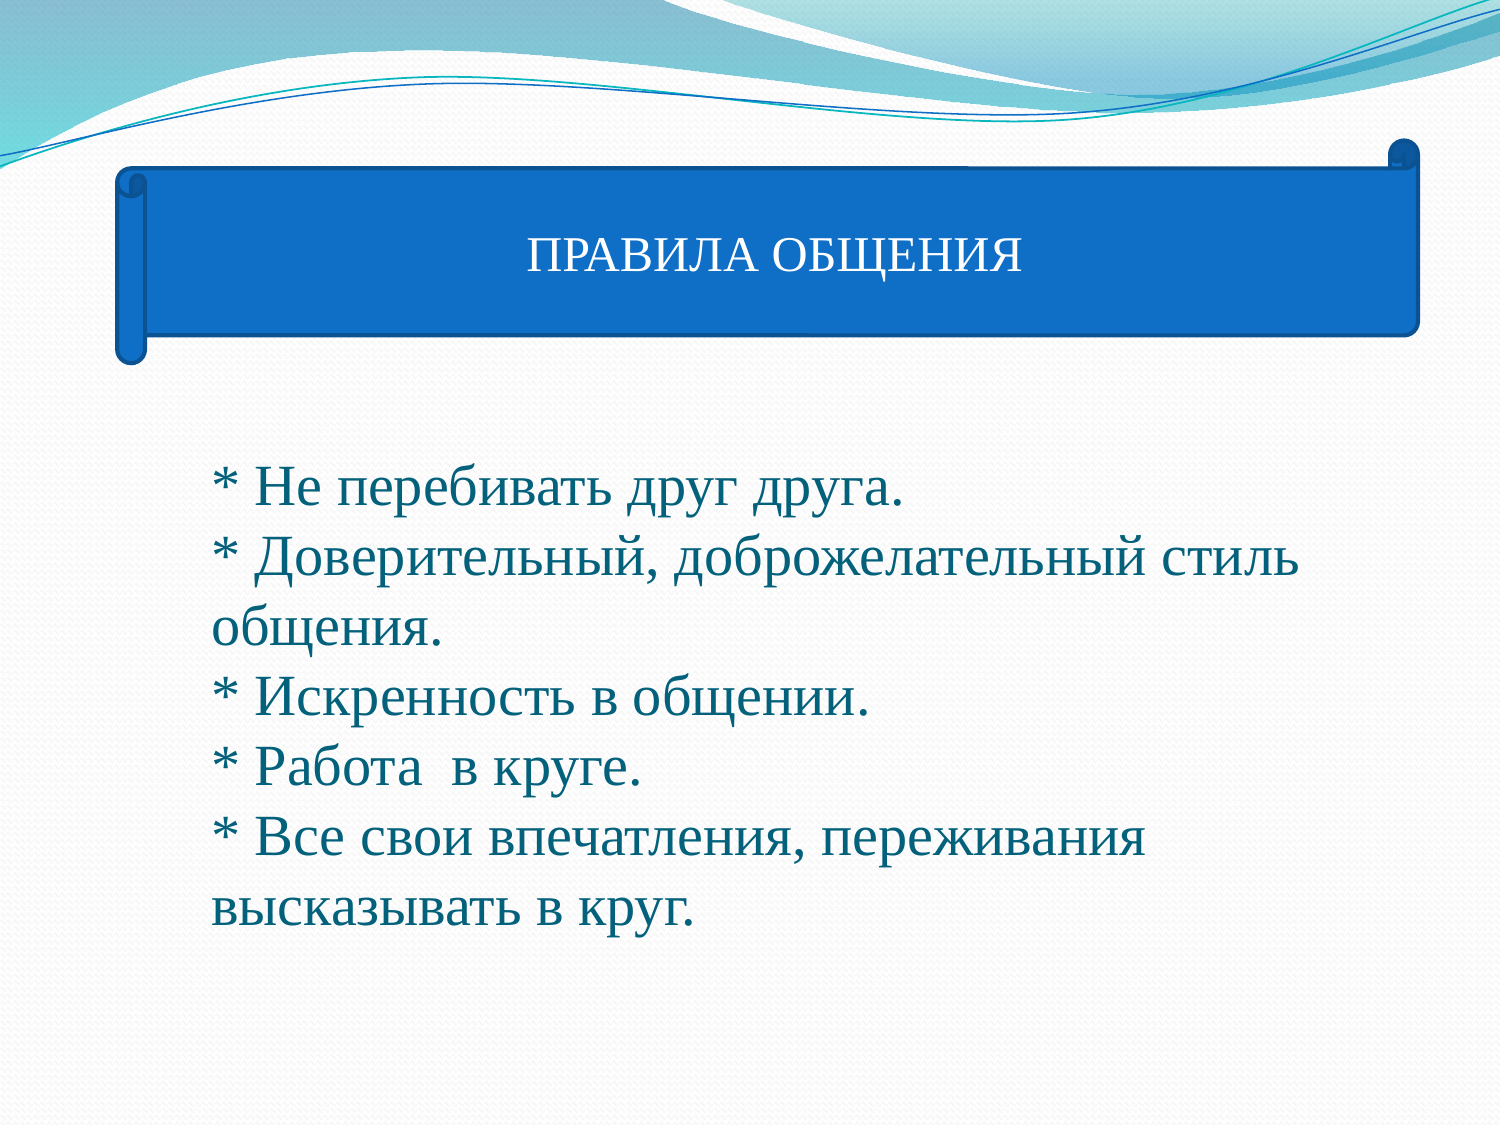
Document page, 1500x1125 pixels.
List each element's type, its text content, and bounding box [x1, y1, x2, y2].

text_box ПРАВИЛА ОБЩЕНИЯ [115, 138, 1421, 366]
title * Не перебивать друг друга. * Доверительный, доброжелательный стиль общения. * Искренность в общении. * Работа в круге. * Все свои впечатления, переживания высказывать в круг. [210, 386, 1325, 938]
